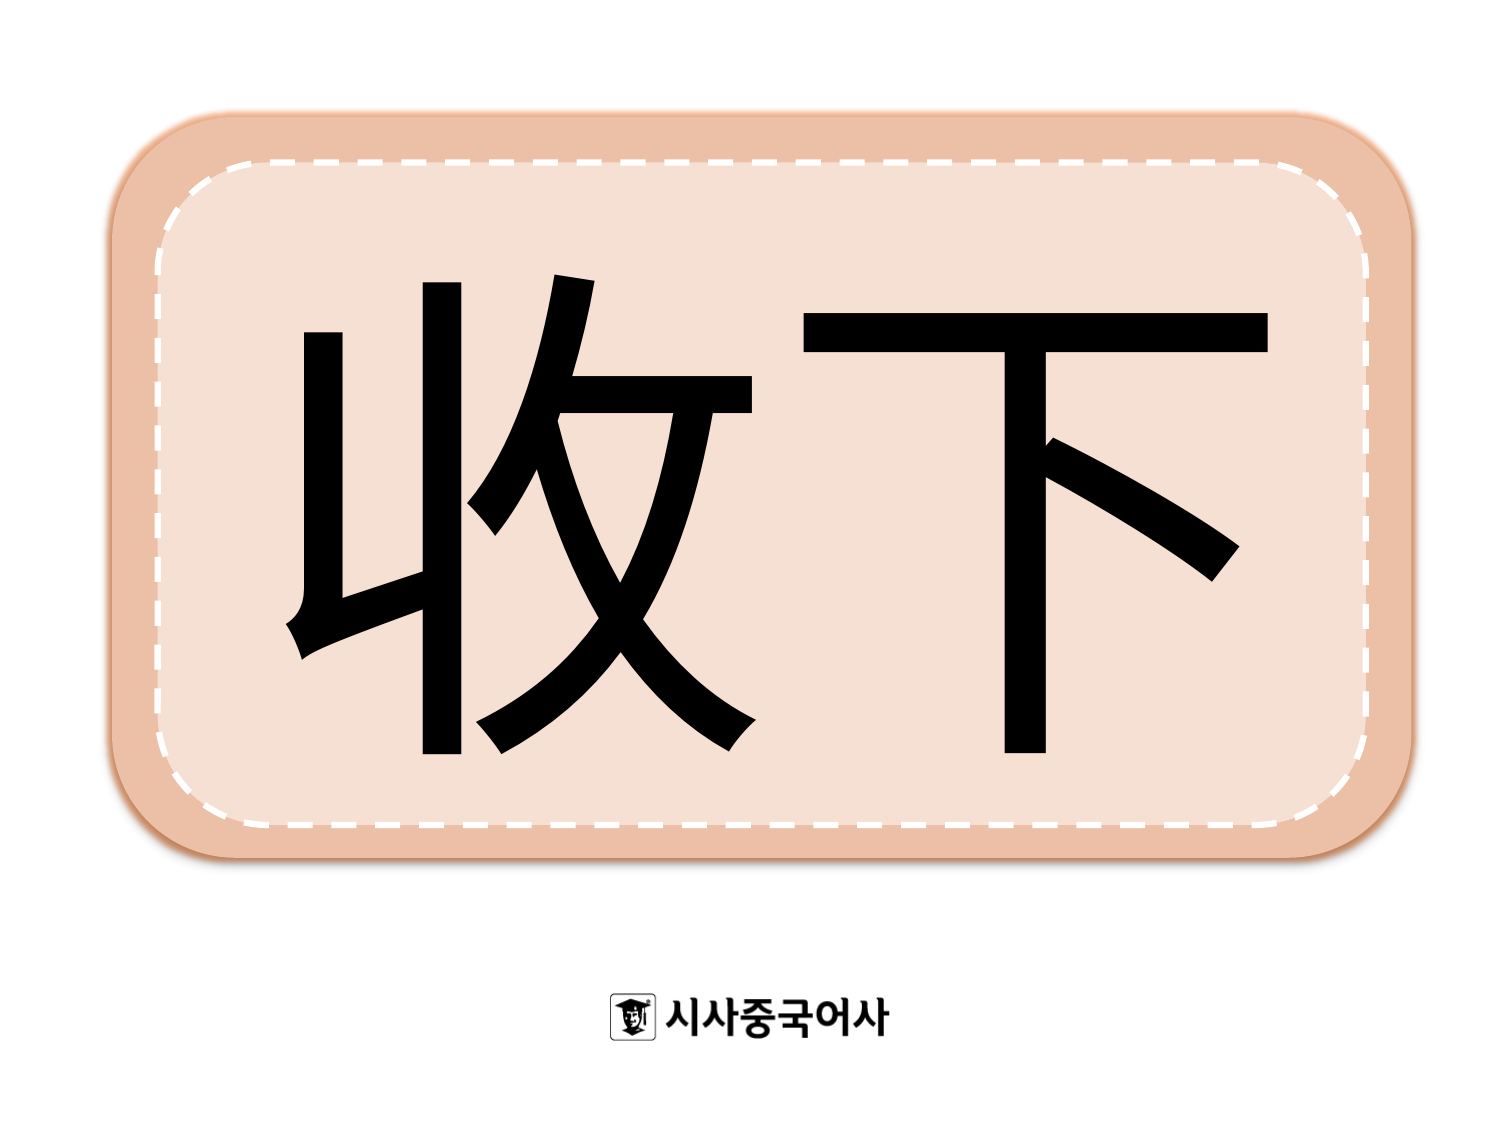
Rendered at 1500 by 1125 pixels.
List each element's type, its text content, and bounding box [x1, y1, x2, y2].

text_box [162, 160, 1371, 824]
picture [602, 987, 898, 1047]
text_box 收下 [171, 172, 1380, 836]
